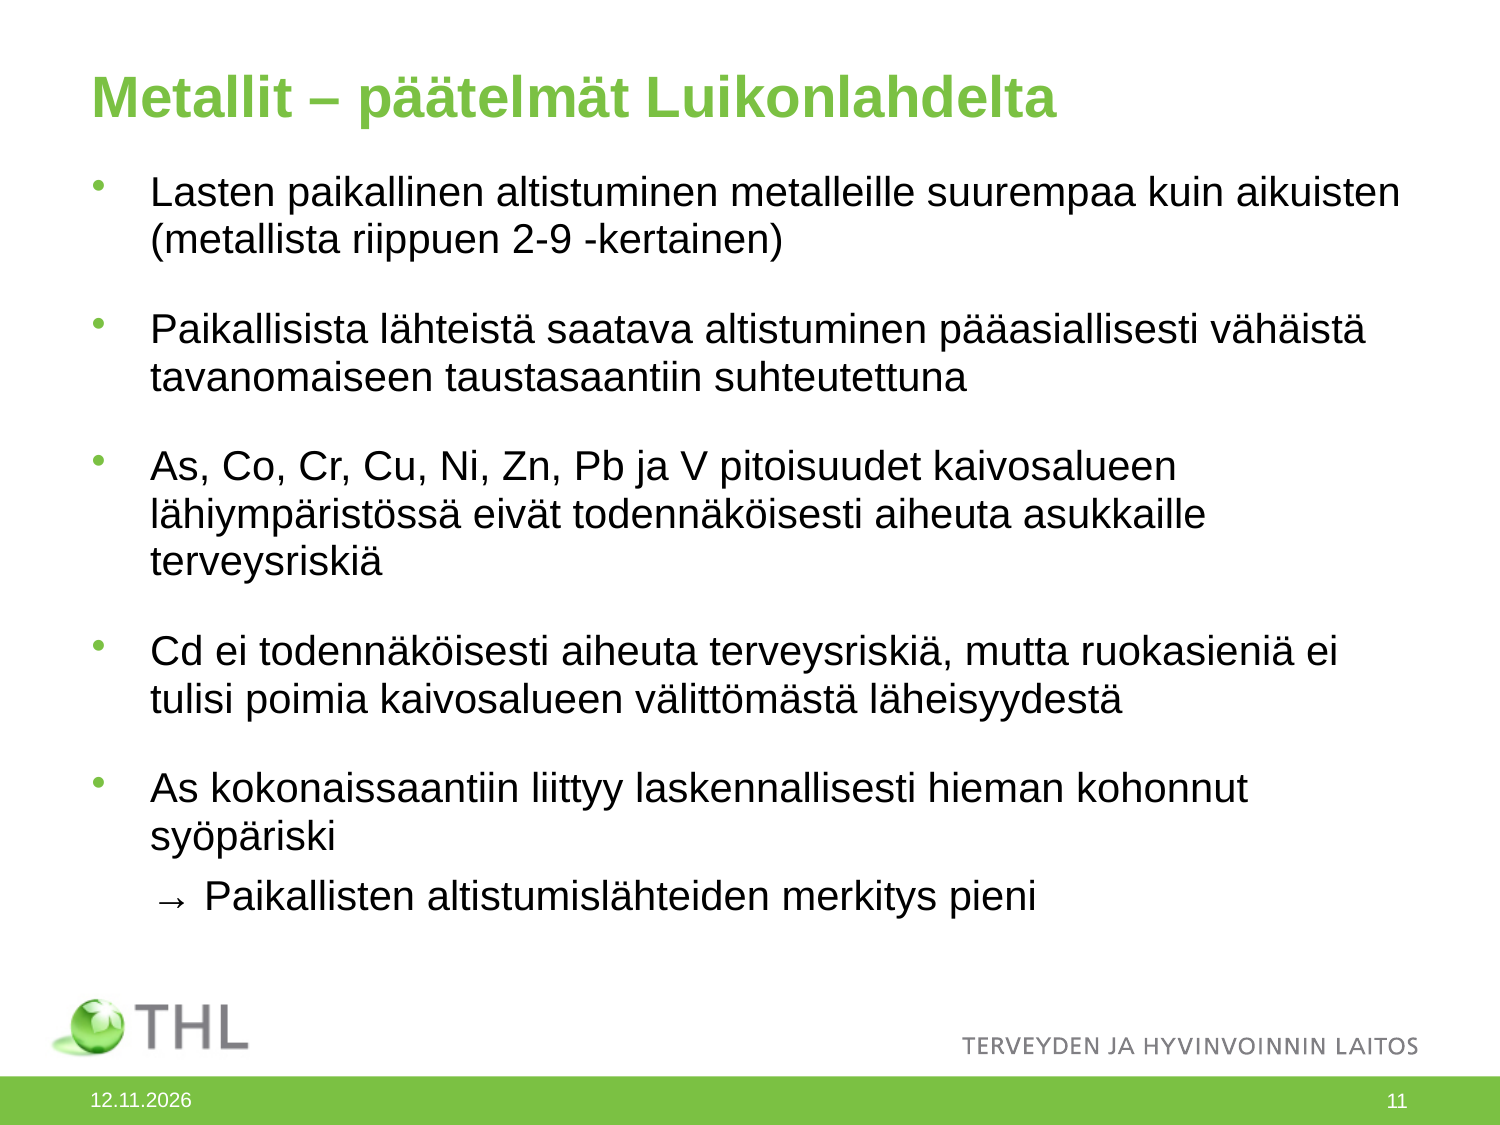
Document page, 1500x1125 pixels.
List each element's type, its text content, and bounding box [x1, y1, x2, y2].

title Metallit – päätelmät Luikonlahdelta [76, 30, 1424, 138]
list Lasten paikallinen altistuminen metalleille suurempaa kuin aikuisten (metallista riippuen 2-9 -kertainen) Paikallisista lähteistä saatava altistuminen pääasiallisesti vähäistä tavanomaiseen taustasaantiin suhteutettuna As, Co, Cr, Cu, Ni, Zn, Pb ja V pitoisuudet kaivosalueen lähiympäristössä eivät todennäköisesti aiheuta asukkaille terveysriskiä Cd ei todennäköisesti aiheuta terveysriskiä, mutta ruokasieniä ei tulisi poimia kaivosalueen välittömästä läheisyydestä As kokonaissaantiin liittyy laskennallisesti hieman kohonnut syöpäriski → Paikallisten altistumislähteiden merkitys pieni [76, 160, 1426, 1024]
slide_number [74, 1080, 255, 1118]
picture [24, 983, 275, 1067]
slide_number 11 [1245, 1082, 1424, 1118]
